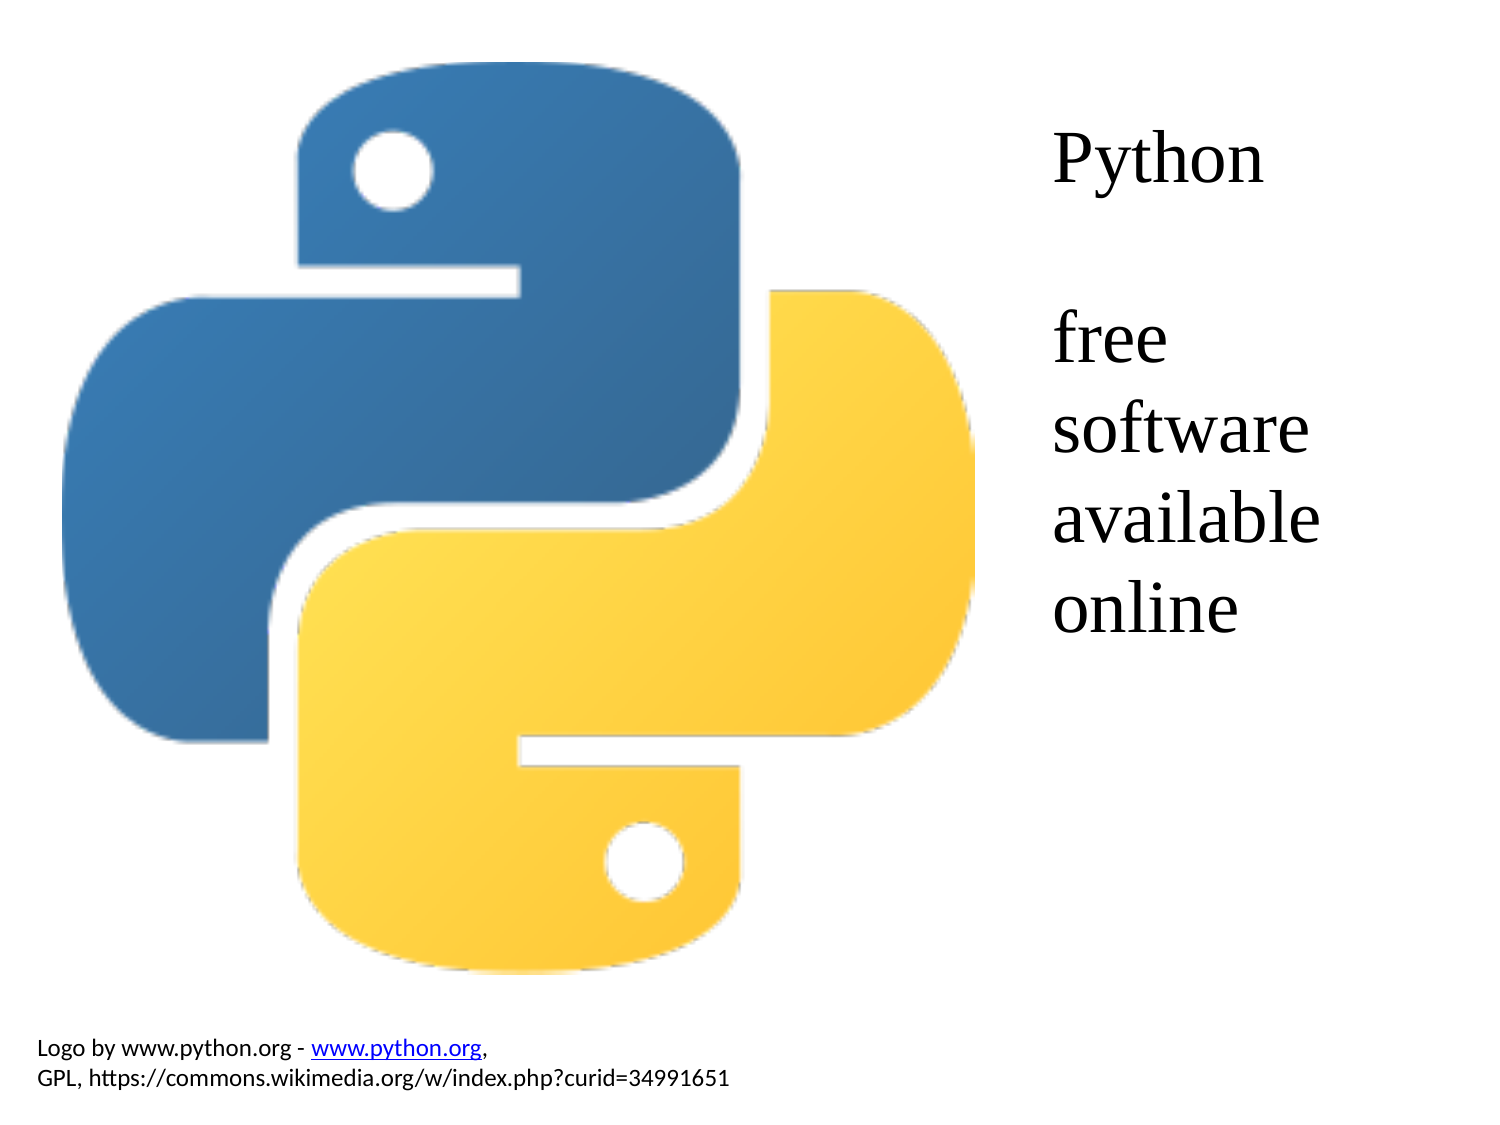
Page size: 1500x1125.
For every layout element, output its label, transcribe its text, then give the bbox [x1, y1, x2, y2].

picture [62, 62, 976, 976]
text_box Logo by www.python.org - www.python.org, GPL, https://commons.wikimedia.org/w/index.php?curid=34991651 [22, 1024, 747, 1100]
text_box Python free software available online [1037, 99, 1463, 655]
